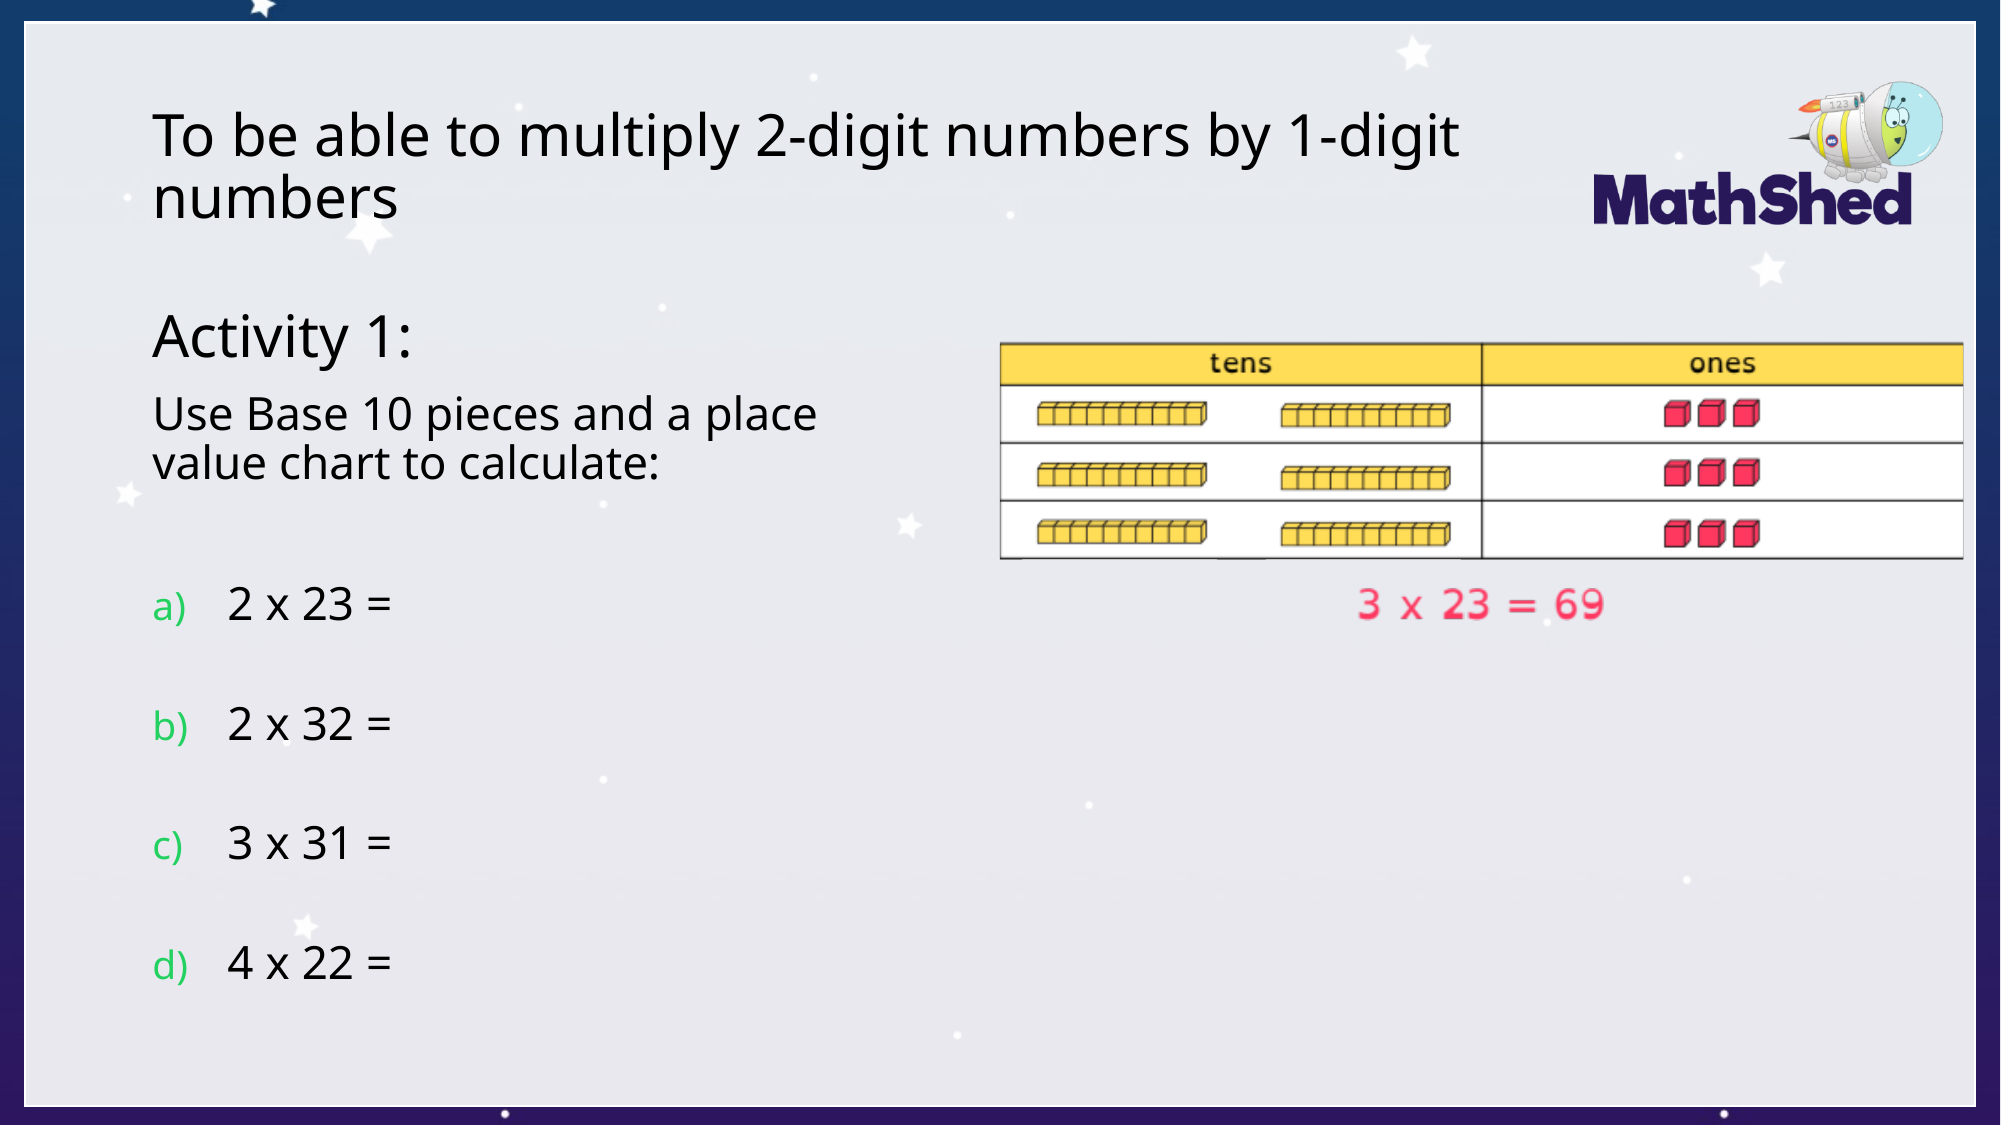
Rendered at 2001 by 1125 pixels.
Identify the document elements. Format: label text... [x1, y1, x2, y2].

picture [0, 0, 2001, 1125]
list Activity 1: Use Base 10 pieces and a place value chart to calculate: 2 x 23 = 2 x 32 = 3 x 31 = 4 x 22 = [137, 299, 931, 1014]
title To be able to multiply 2-digit numbers by 1-digit numbers [137, 59, 1578, 278]
